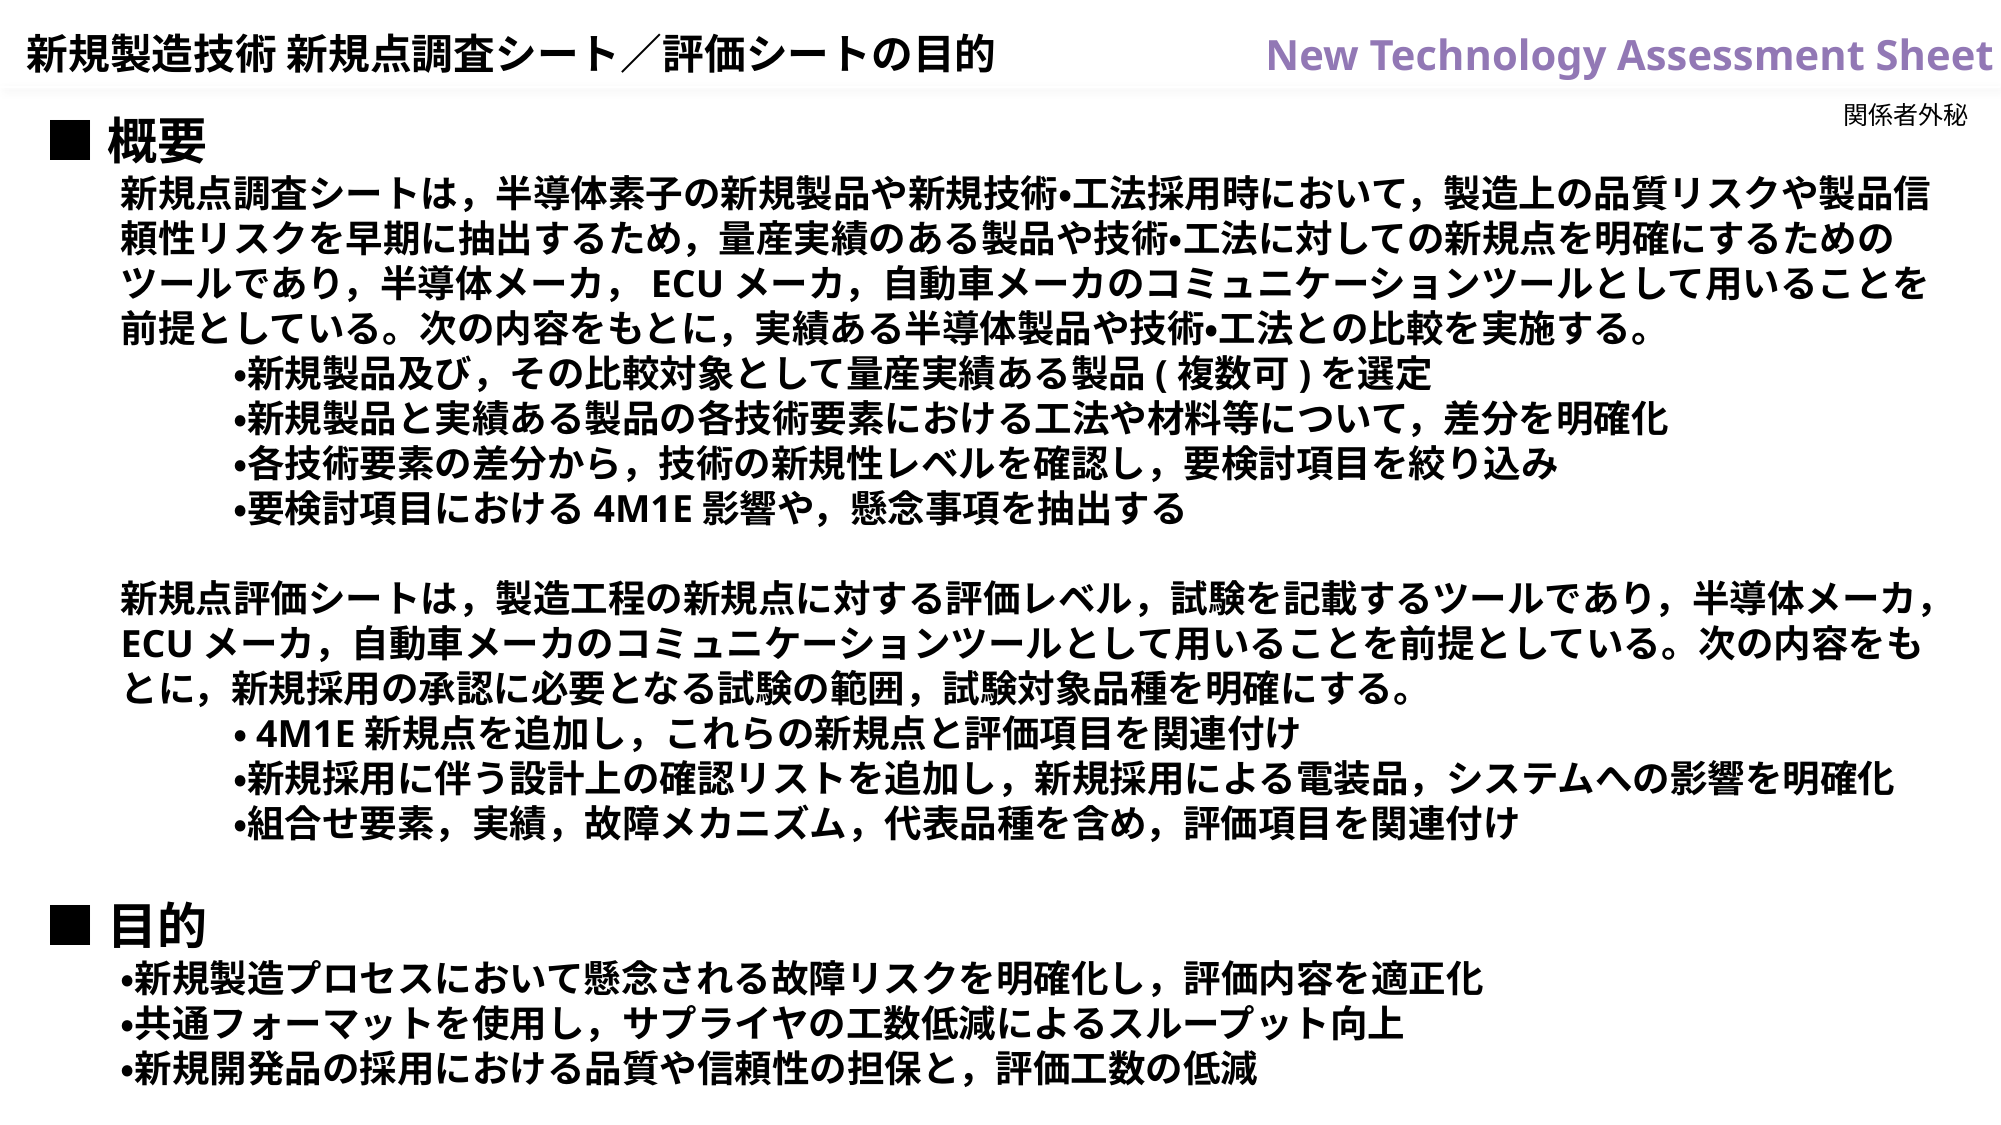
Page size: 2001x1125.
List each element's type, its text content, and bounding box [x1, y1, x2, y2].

text_box ■概要 新規点調査シートは，半導体素子の新規製品や新規技術・工法採用時において，製造上の品質リスクや製品信頼性リスクを早期に抽出するため，量産実績のある製品や技術・工法に対しての新規点を明確にするためのツールであり，半導体メーカ，ECUメーカ，自動車メーカのコミュニケーションツールとして用いることを前提としている。次の内容をもとに，実績ある半導体製品や技術・工法との比較を実施する。 ・新規製品及び，その比較対象として量産実績ある製品(複数可)を選定 ・新規製品と実績ある製品の各技術要素における工法や材料等について，差分を明確化 ・各技術要素の差分から，技術の新規性レベルを確認し，要検討項目を絞り込み ・要検討項目における4M1E影響や，懸念事項を抽出する 新規点評価シートは，製造工程の新規点に対する評価レベル，試験を記載するツールであり，半導体メーカ，ECUメーカ，自動車メーカのコミュニケーションツールとして用いることを前提としている。次の内容をもとに，新規採用の承認に必要となる試験の範囲，試験対象品種を明確にする。 ・4M1E新規点を追加し，これらの新規点と評価項目を関連付け ・新規採用に伴う設計上の確認リストを追加し，新規採用による電装品，システムへの影響を明確化 ・組合せ要素，実績，故障メカニズム，代表品種を含め，評価項目を関連付け ■目的 ・新規製造プロセスにおいて懸念される故障リスクを明確化し，評価内容を適正化 ・共通フォーマットを使用し，サプライヤの工数低減によるスループット向上 ・新規開発品の採用における品質や信頼性の担保と，評価工数の低減 [30, 102, 1955, 1097]
text_box 新規製造技術 新規点調査シート／評価シートの目的 [11, 20, 1037, 86]
text_box 関係者外秘 [1828, 92, 1984, 137]
